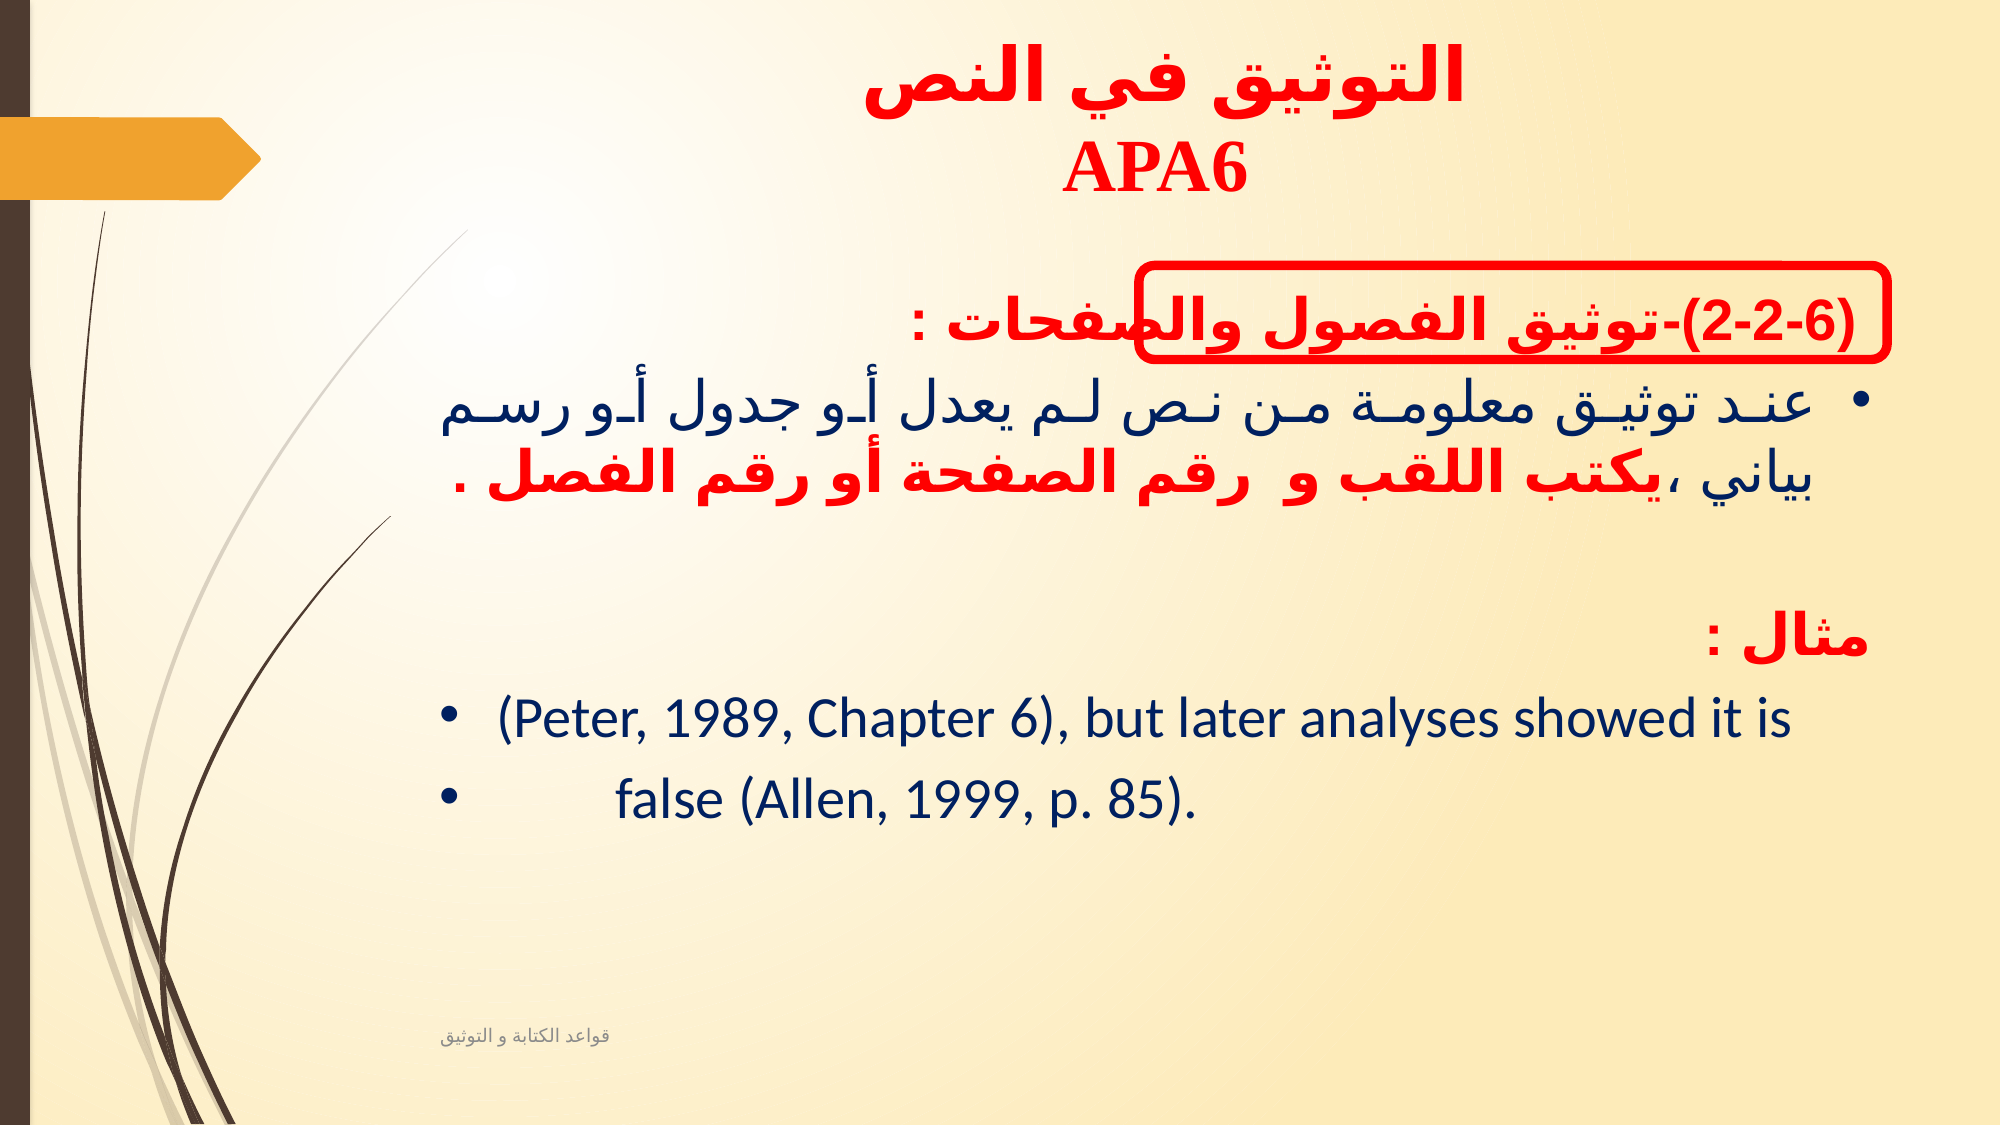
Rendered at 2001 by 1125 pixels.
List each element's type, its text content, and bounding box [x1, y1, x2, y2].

title التوثيق في النص APA6 [424, 18, 1887, 229]
text_box [1137, 264, 1889, 361]
list (2-2-6)-توثيق الفصول والصفحات : عند توثيق معلومة من نص لم يعدل أو جدول أو رسم بياني ،يكتب اللقب و رقم الصفحة أو رقم الفصل . مثال : (Peter, 1989, Chapter 6), but later analyses showed it is false (Allen, 1999, p. 85). [424, 274, 1888, 970]
footer قواعد الكتابة و التوثيق [424, 1006, 1675, 1067]
